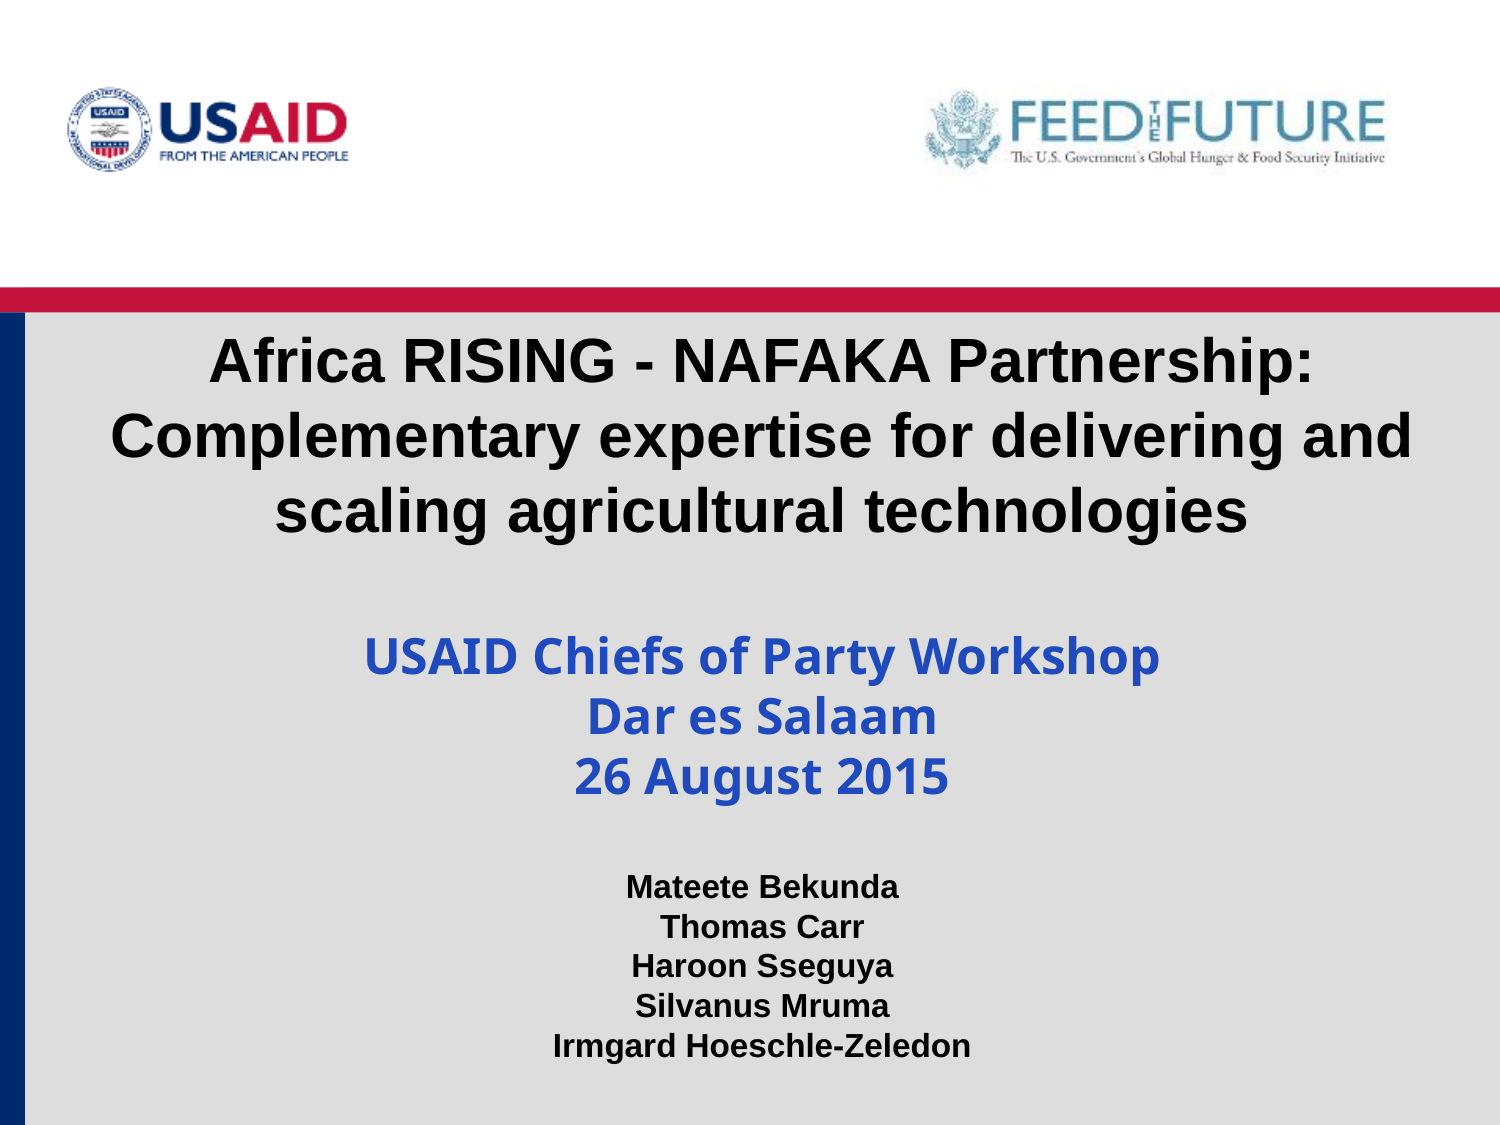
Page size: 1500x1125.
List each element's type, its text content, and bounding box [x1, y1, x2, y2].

picture [887, 62, 1427, 202]
title Africa RISING - NAFAKA Partnership: Complementary expertise for delivering and scaling agricultural technologies USAID Chiefs of Party Workshop Dar es Salaam 26 August 2015 Mateete Bekunda Thomas Carr Haroon Sseguya Silvanus Mruma Irmgard Hoeschle-Zeledon [37, 312, 1488, 1125]
picture [27, 62, 389, 202]
